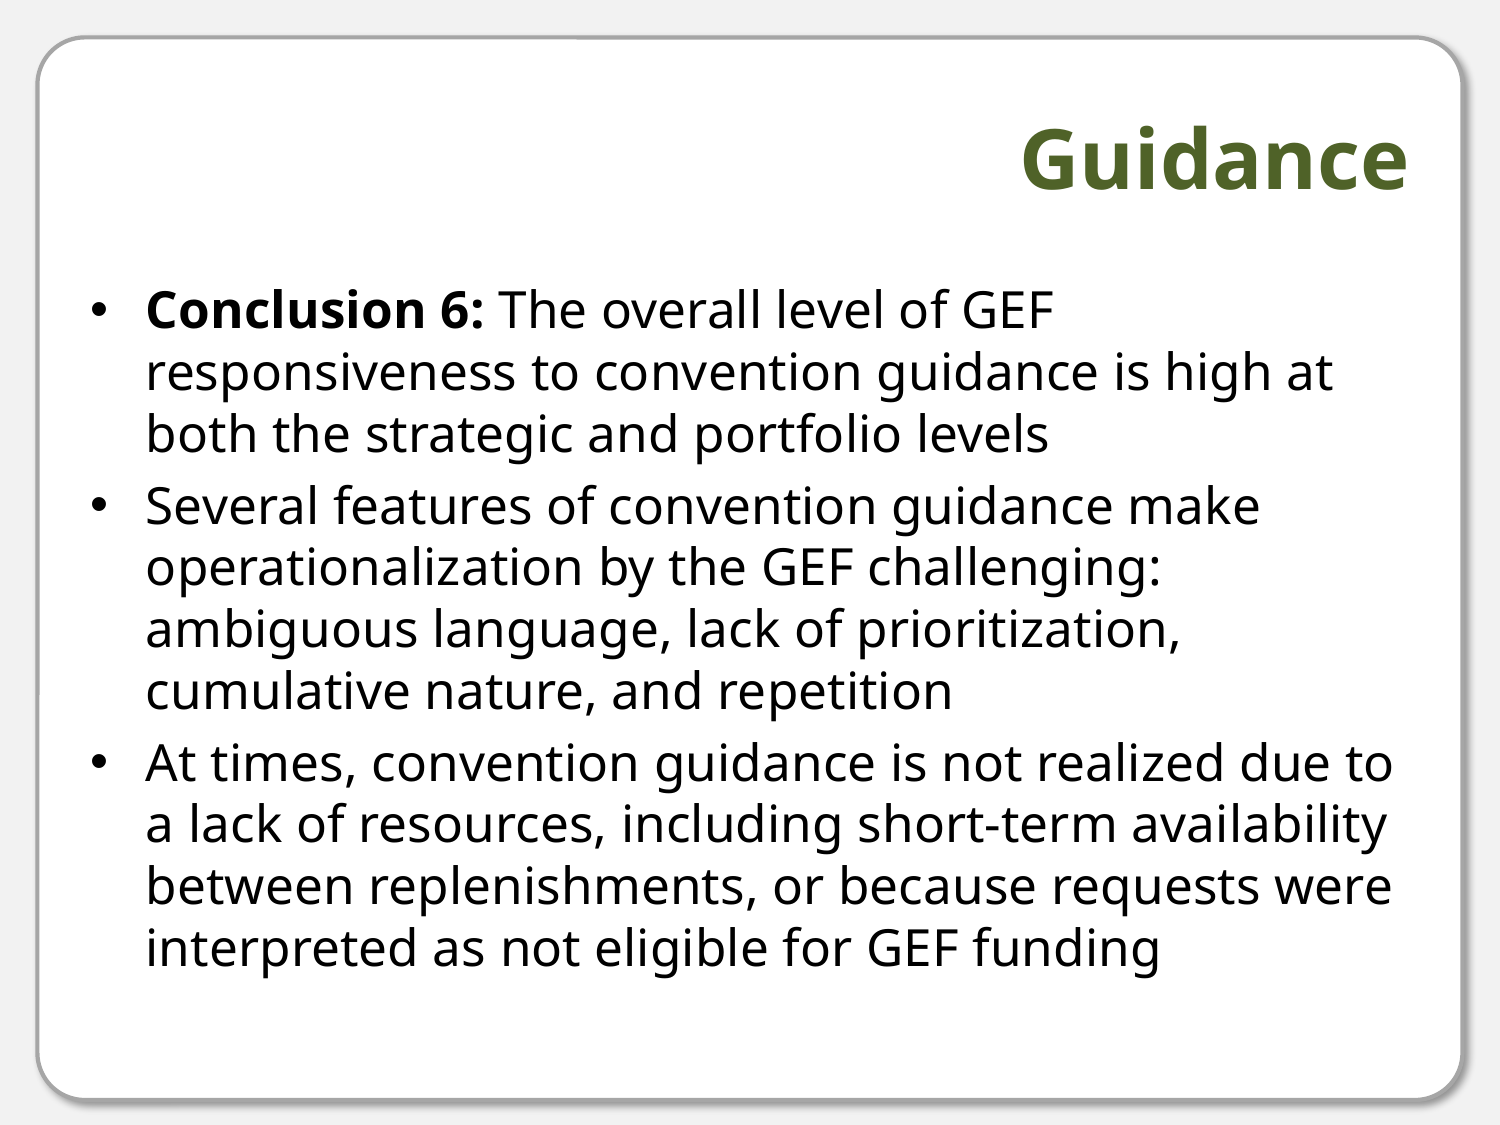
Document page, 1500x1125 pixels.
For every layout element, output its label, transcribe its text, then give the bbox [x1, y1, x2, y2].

list Conclusion 6: The overall level of GEF responsiveness to convention guidance is high at both the strategic and portfolio levels Several features of convention guidance make operationalization by the GEF challenging: ambiguous language, lack of prioritization, cumulative nature, and repetition At times, convention guidance is not realized due to a lack of resources, including short-term availability between replenishments, or because requests were interpreted as not eligible for GEF funding [75, 270, 1425, 1013]
title Guidance [75, 62, 1425, 250]
